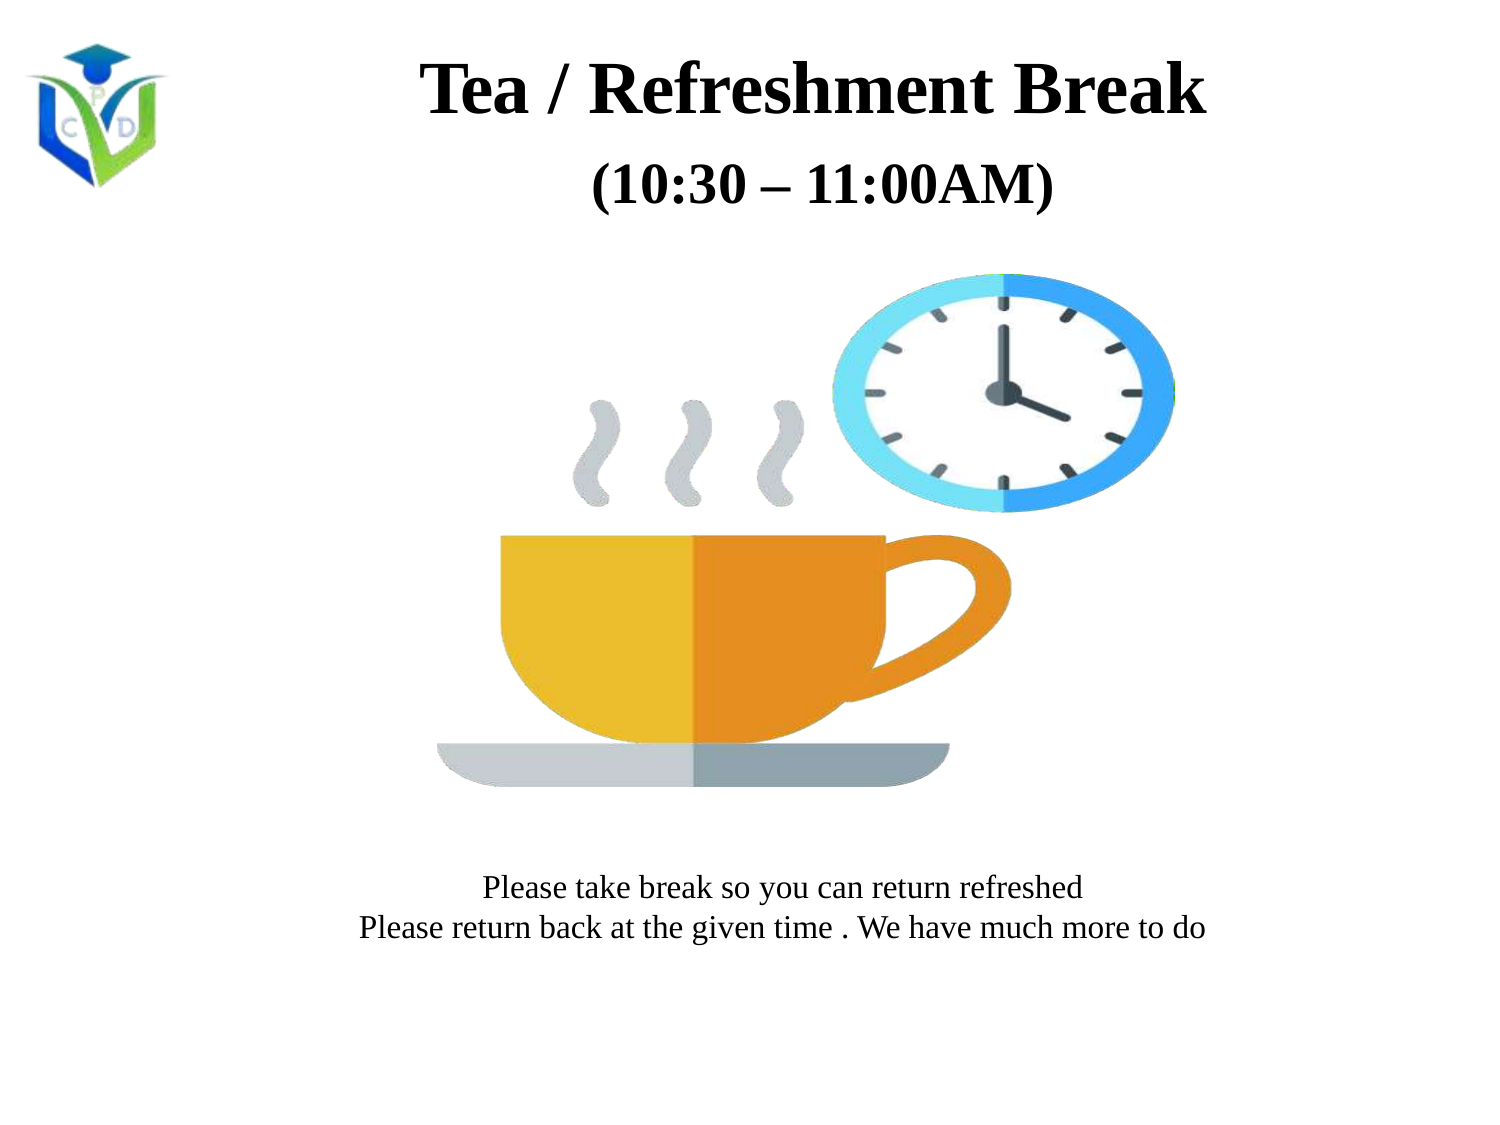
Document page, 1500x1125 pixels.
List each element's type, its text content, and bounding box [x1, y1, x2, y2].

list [437, 274, 1176, 788]
text_box Please take break so you can return refreshed Please return back at the given time . We have much more to do [302, 820, 1273, 990]
picture [24, 42, 171, 188]
title Tea / Refreshment Break (10:30 – 11:00AM) [162, 32, 1463, 223]
